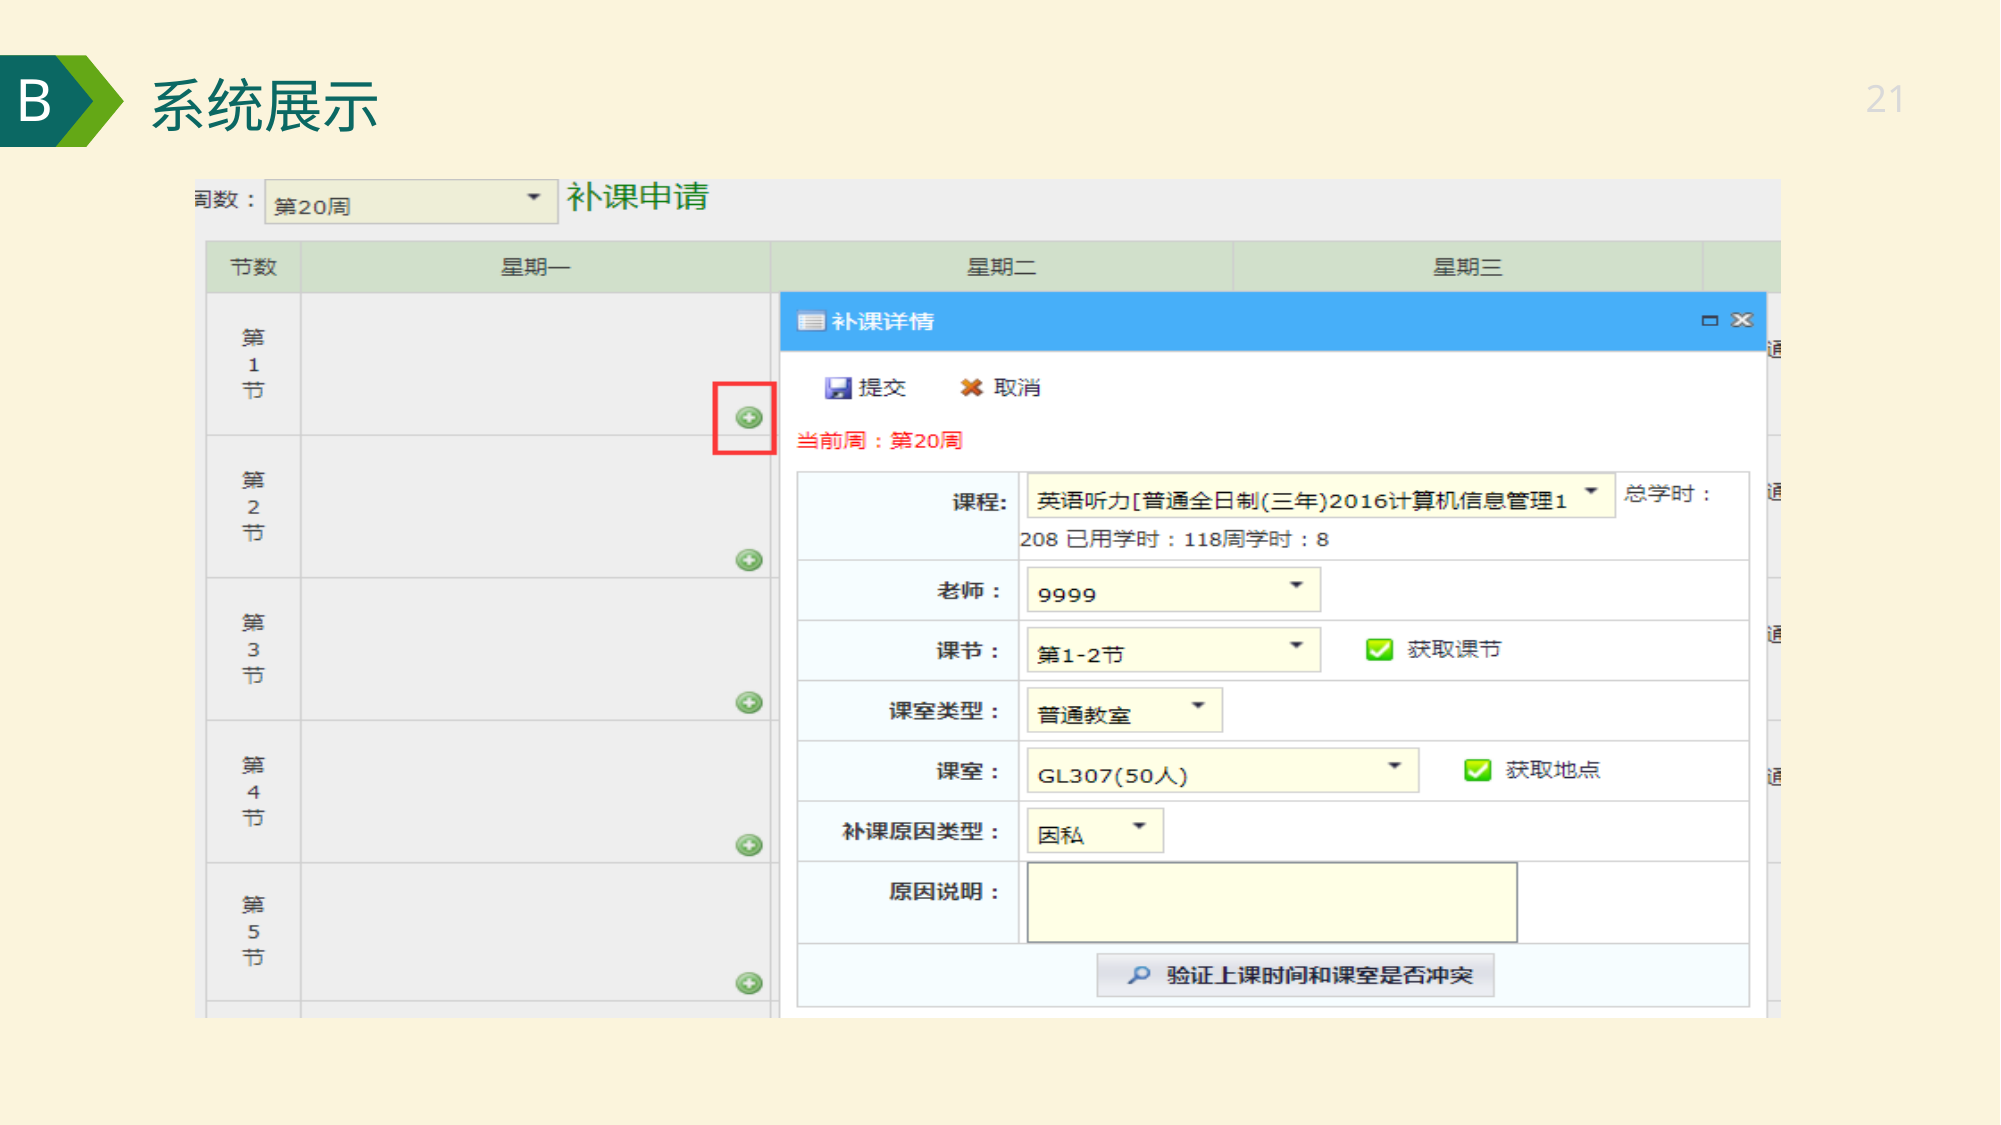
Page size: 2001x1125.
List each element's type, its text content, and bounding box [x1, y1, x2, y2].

list 系统展示 [133, 69, 460, 141]
text_box B [0, 63, 85, 136]
picture [195, 179, 1781, 1018]
